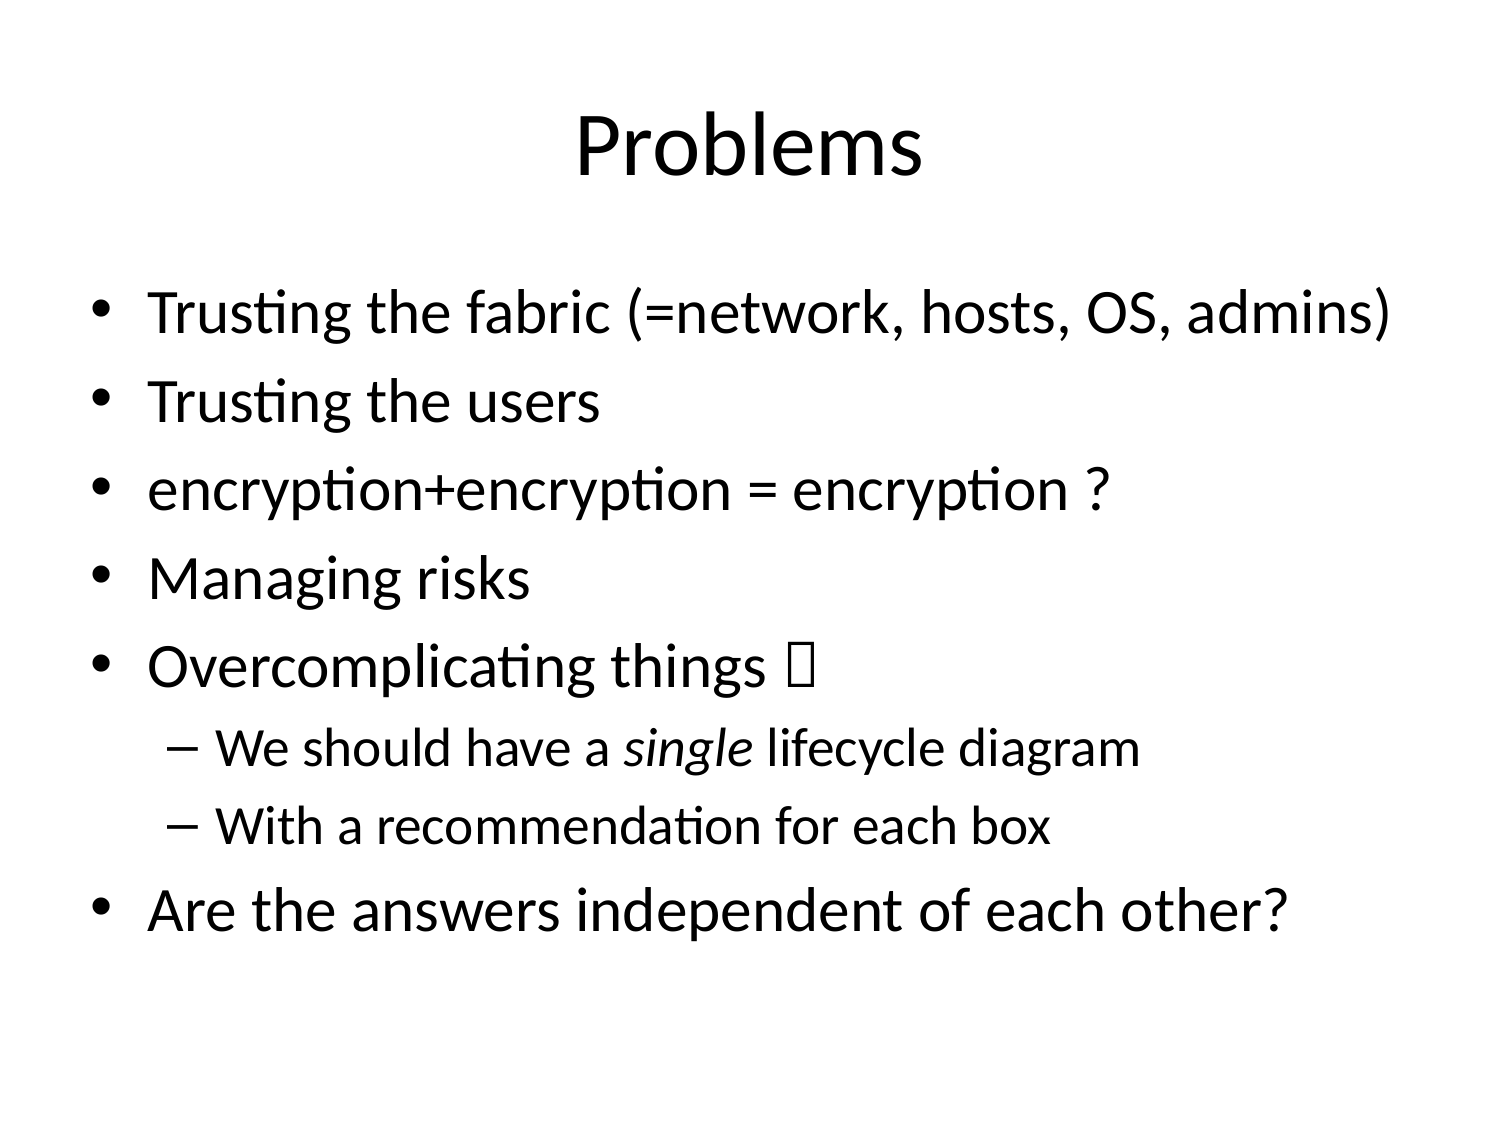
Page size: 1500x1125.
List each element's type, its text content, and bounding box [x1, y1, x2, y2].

title Problems [75, 45, 1425, 233]
list Trusting the fabric (=network, hosts, OS, admins) Trusting the users encryption+encryption = encryption ? Managing risks Overcomplicating things  We should have a single lifecycle diagram With a recommendation for each box Are the answers independent of each other? [75, 262, 1425, 1005]
